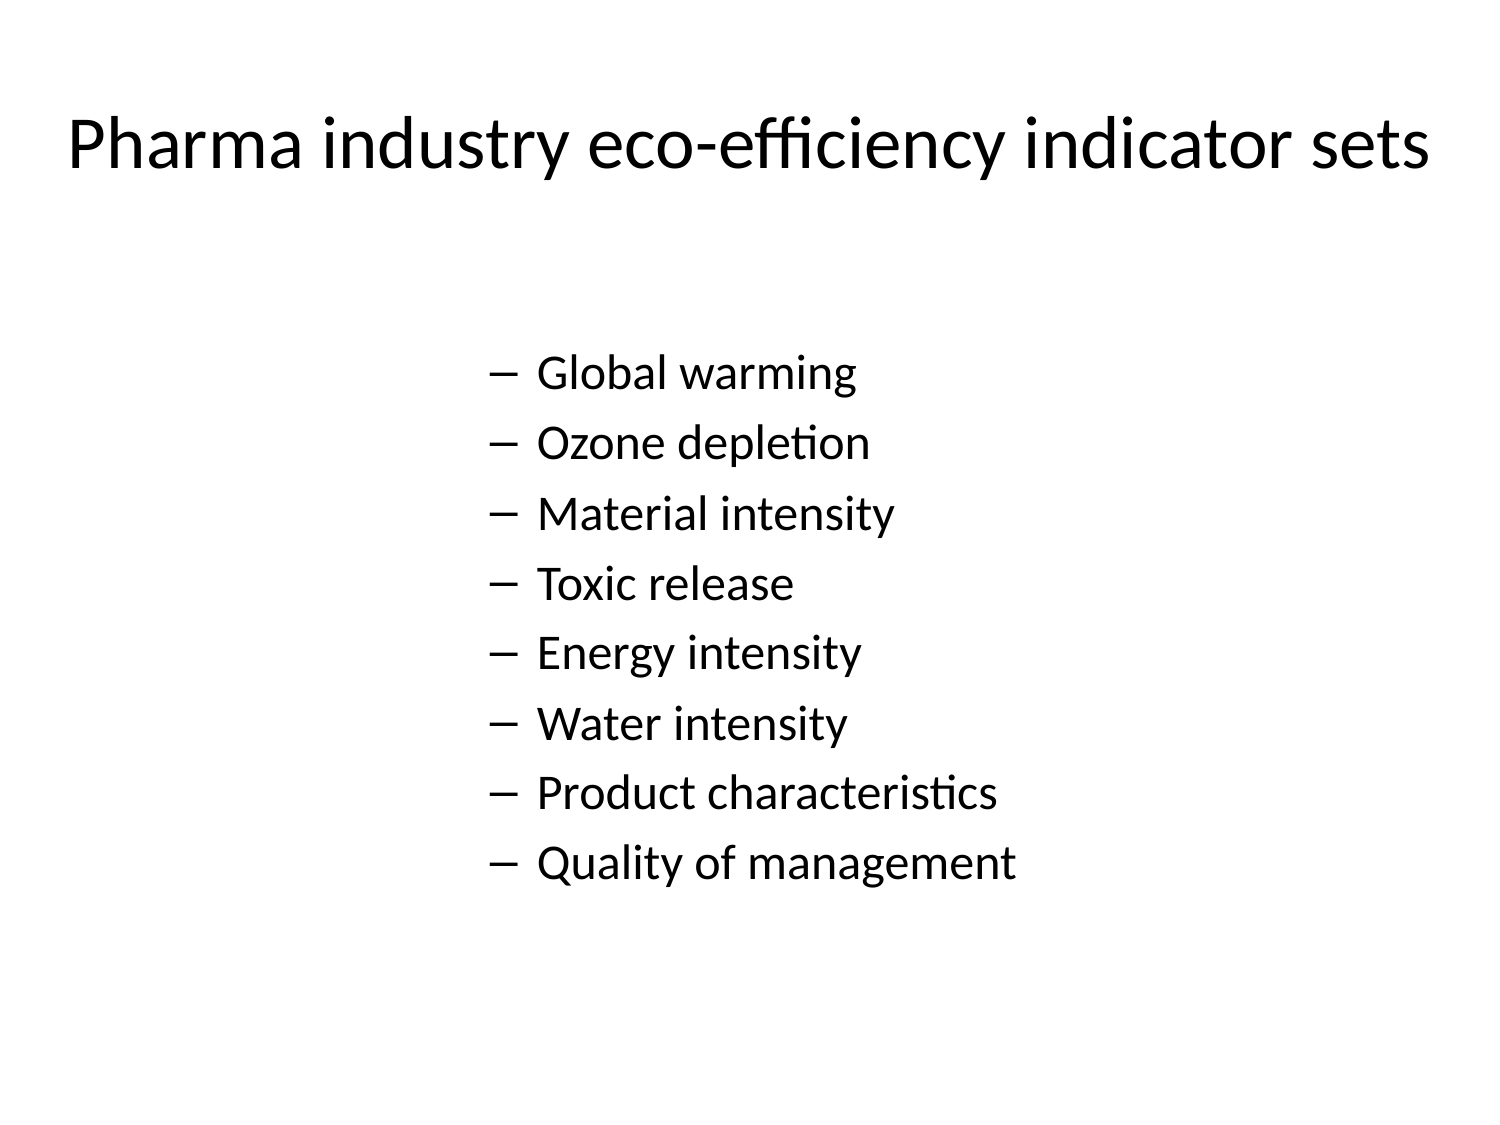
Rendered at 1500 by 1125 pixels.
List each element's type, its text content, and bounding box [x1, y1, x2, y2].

title Pharma industry eco-efficiency indicator sets [0, 45, 1500, 233]
list Global warming Ozone depletion Material intensity Toxic release Energy intensity Water intensity Product characteristics Quality of management [399, 262, 1425, 1005]
